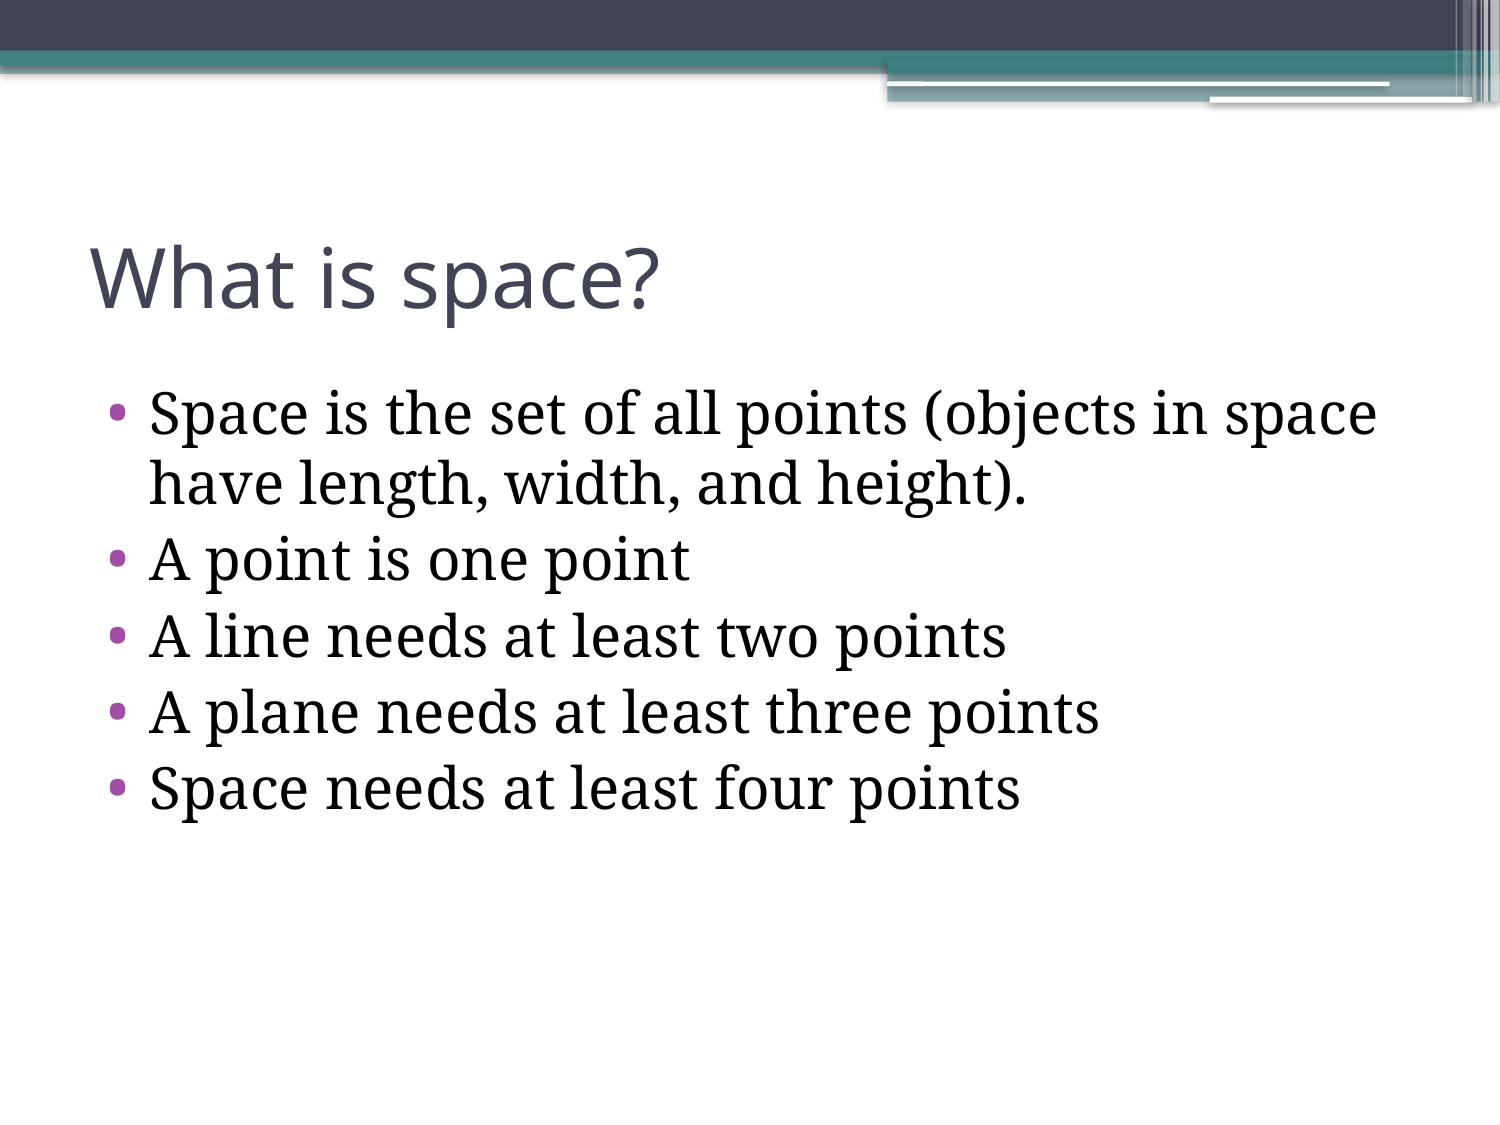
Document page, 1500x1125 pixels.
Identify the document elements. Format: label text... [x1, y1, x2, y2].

list Space is the set of all points (objects in space have length, width, and height). A point is one point A line needs at least two points A plane needs at least three points Space needs at least four points [75, 368, 1425, 1079]
title What is space? [75, 187, 1425, 363]
